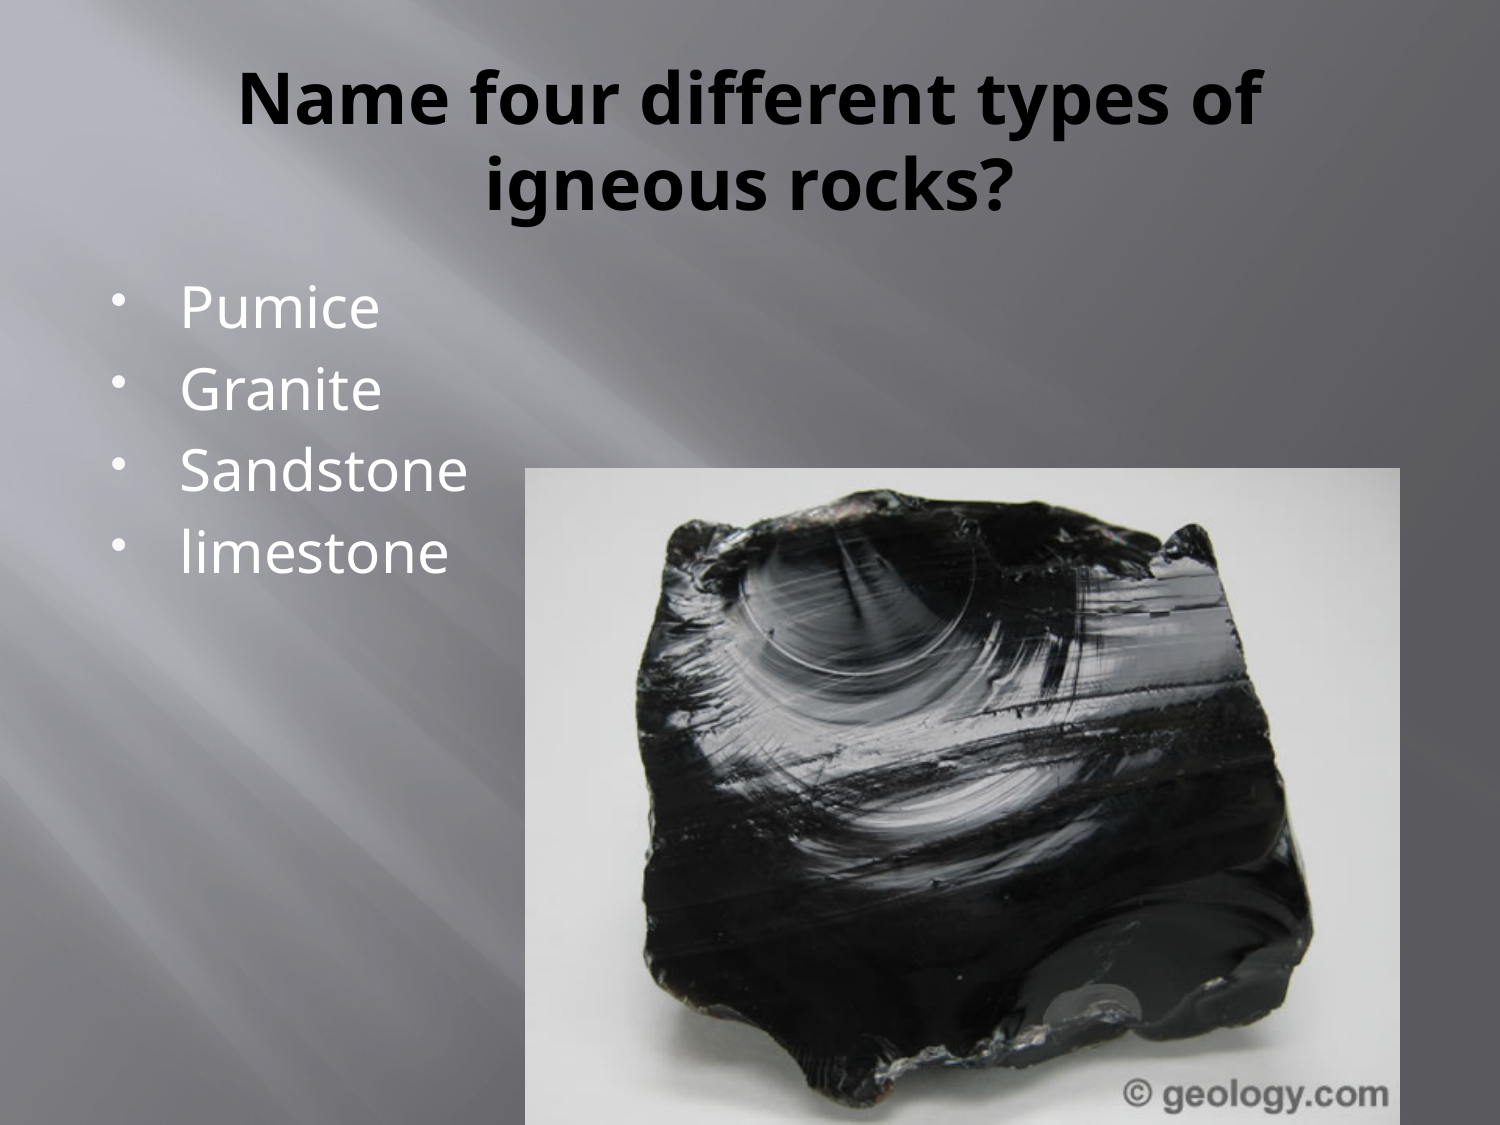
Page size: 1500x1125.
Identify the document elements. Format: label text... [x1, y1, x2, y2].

list Pumice Granite Sandstone limestone [75, 262, 1425, 1035]
title Name four different types of igneous rocks? [75, 45, 1425, 233]
picture [524, 468, 1401, 1125]
